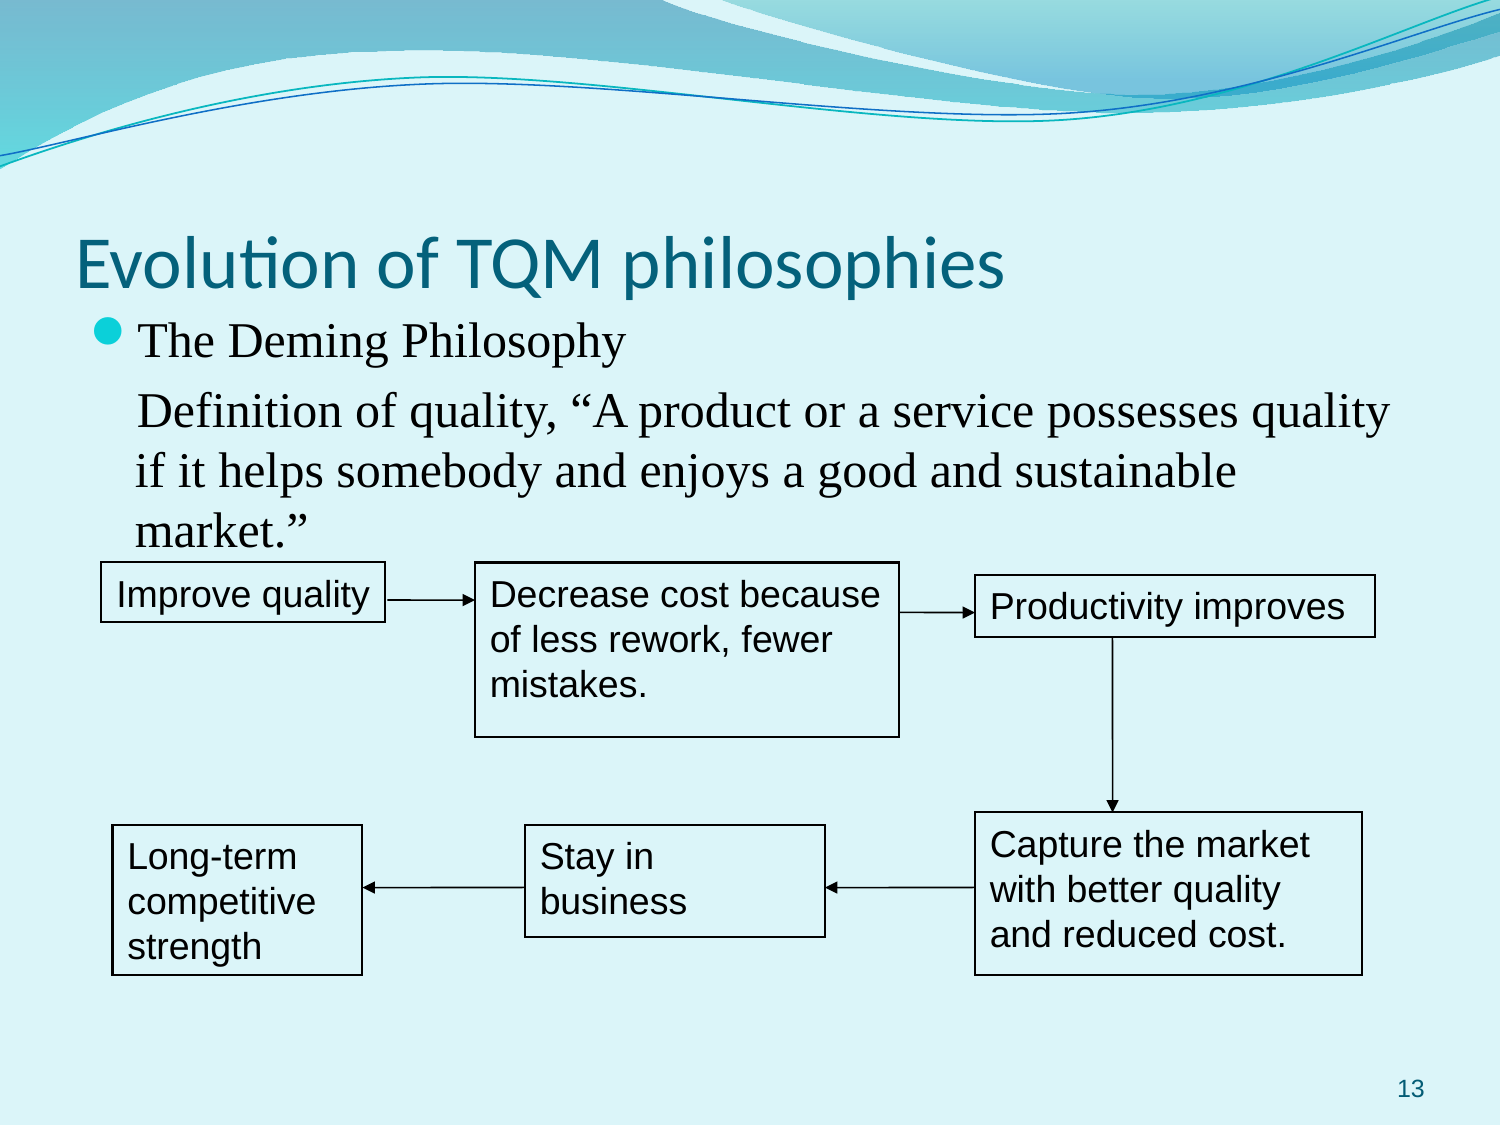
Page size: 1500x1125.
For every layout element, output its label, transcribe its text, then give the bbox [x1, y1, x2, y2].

list The Deming Philosophy Definition of quality, “A product or a service possesses quality if it helps somebody and enjoys a good and sustainable market.” [74, 299, 1426, 1021]
text_box Capture the market with better quality and reduced cost. [974, 812, 1363, 975]
text_box Decrease cost because of less rework, fewer mistakes. [474, 562, 899, 738]
text_box [825, 881, 976, 894]
text_box [1106, 637, 1119, 813]
text_box Improve quality [101, 562, 385, 623]
text_box [362, 881, 526, 894]
text_box [387, 593, 475, 607]
text_box Productivity improves [975, 574, 1375, 638]
text_box [899, 606, 976, 619]
slide_number 13 [1299, 1042, 1425, 1103]
title Evolution of TQM philosophies [74, 115, 1426, 299]
text_box Long-term competitive strength [112, 824, 363, 975]
text_box Stay in business [524, 825, 825, 938]
